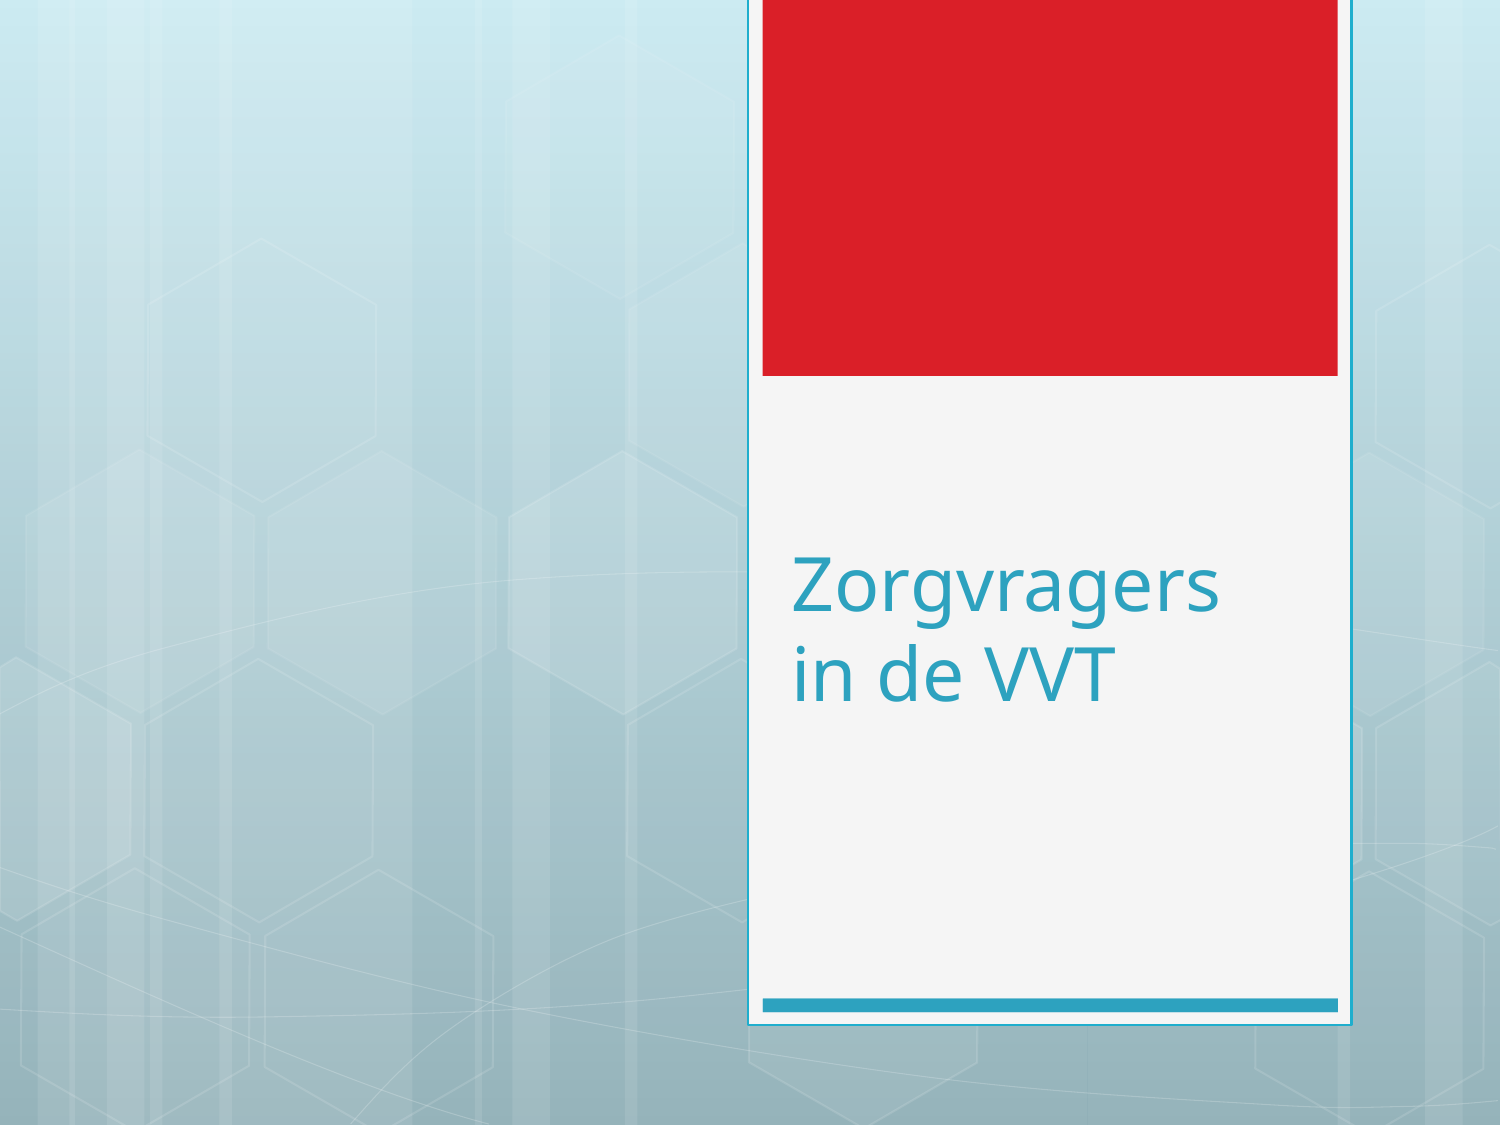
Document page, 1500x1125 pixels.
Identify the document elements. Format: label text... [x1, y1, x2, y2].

title Zorgvragers in de VVT [776, 444, 1320, 724]
